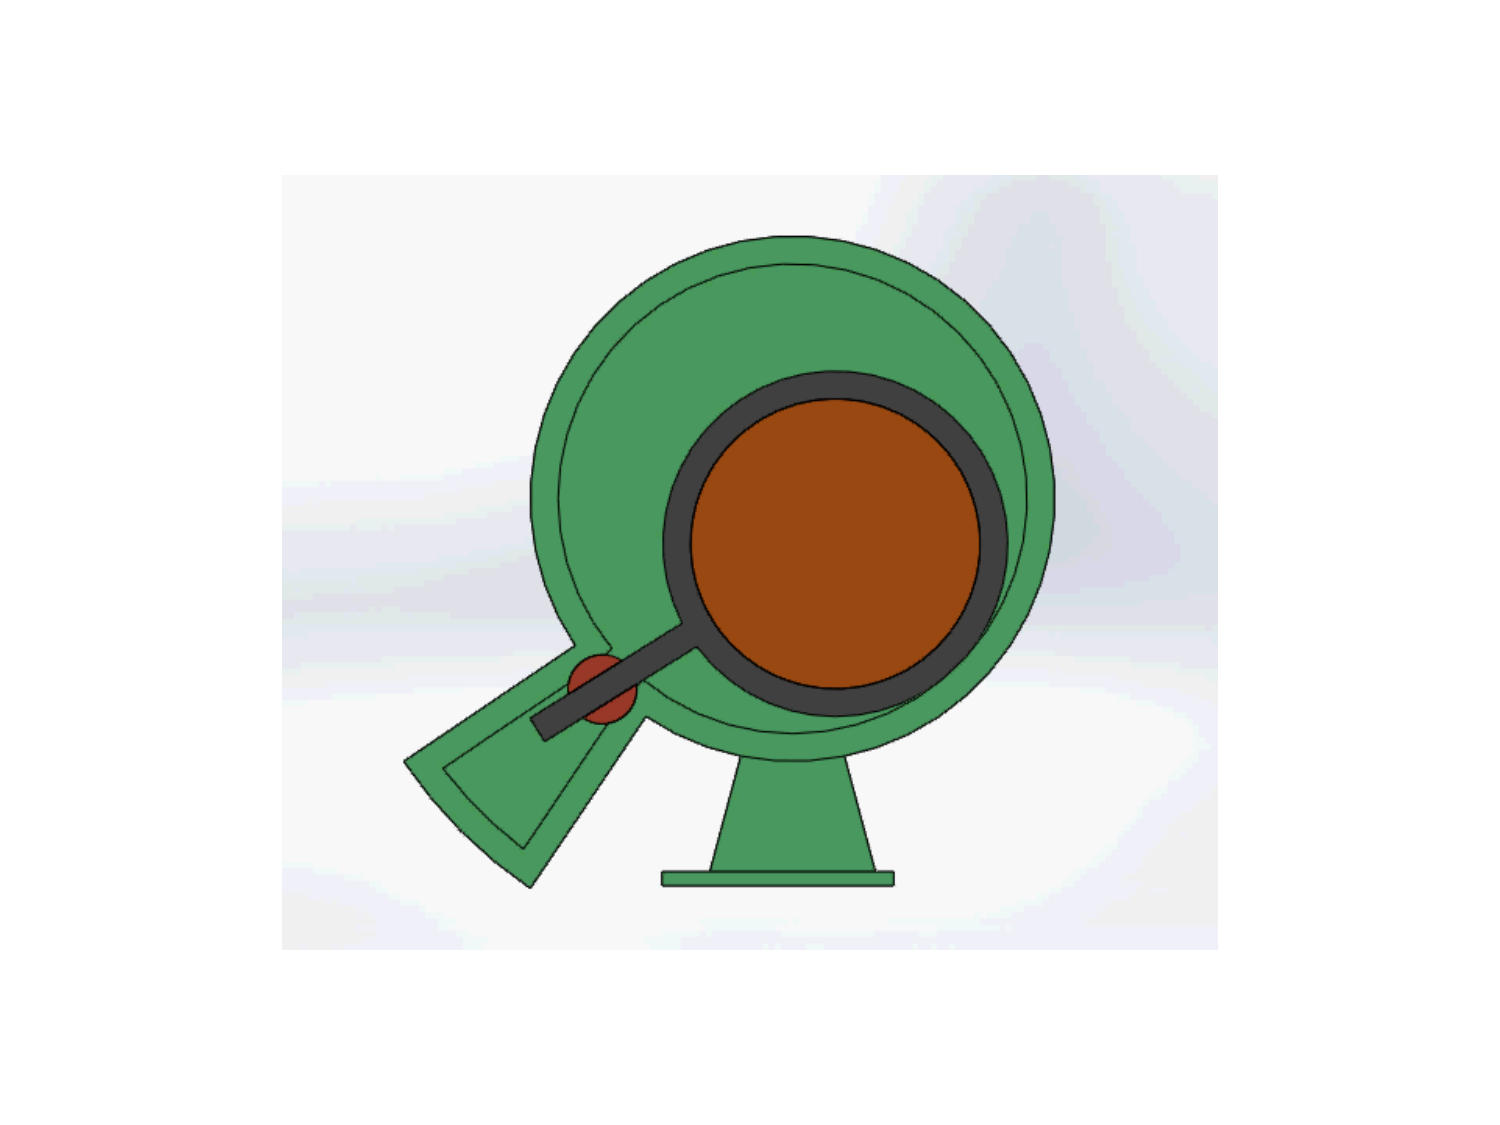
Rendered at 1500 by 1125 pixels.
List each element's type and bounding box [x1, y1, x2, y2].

text_box [281, 174, 1219, 951]
